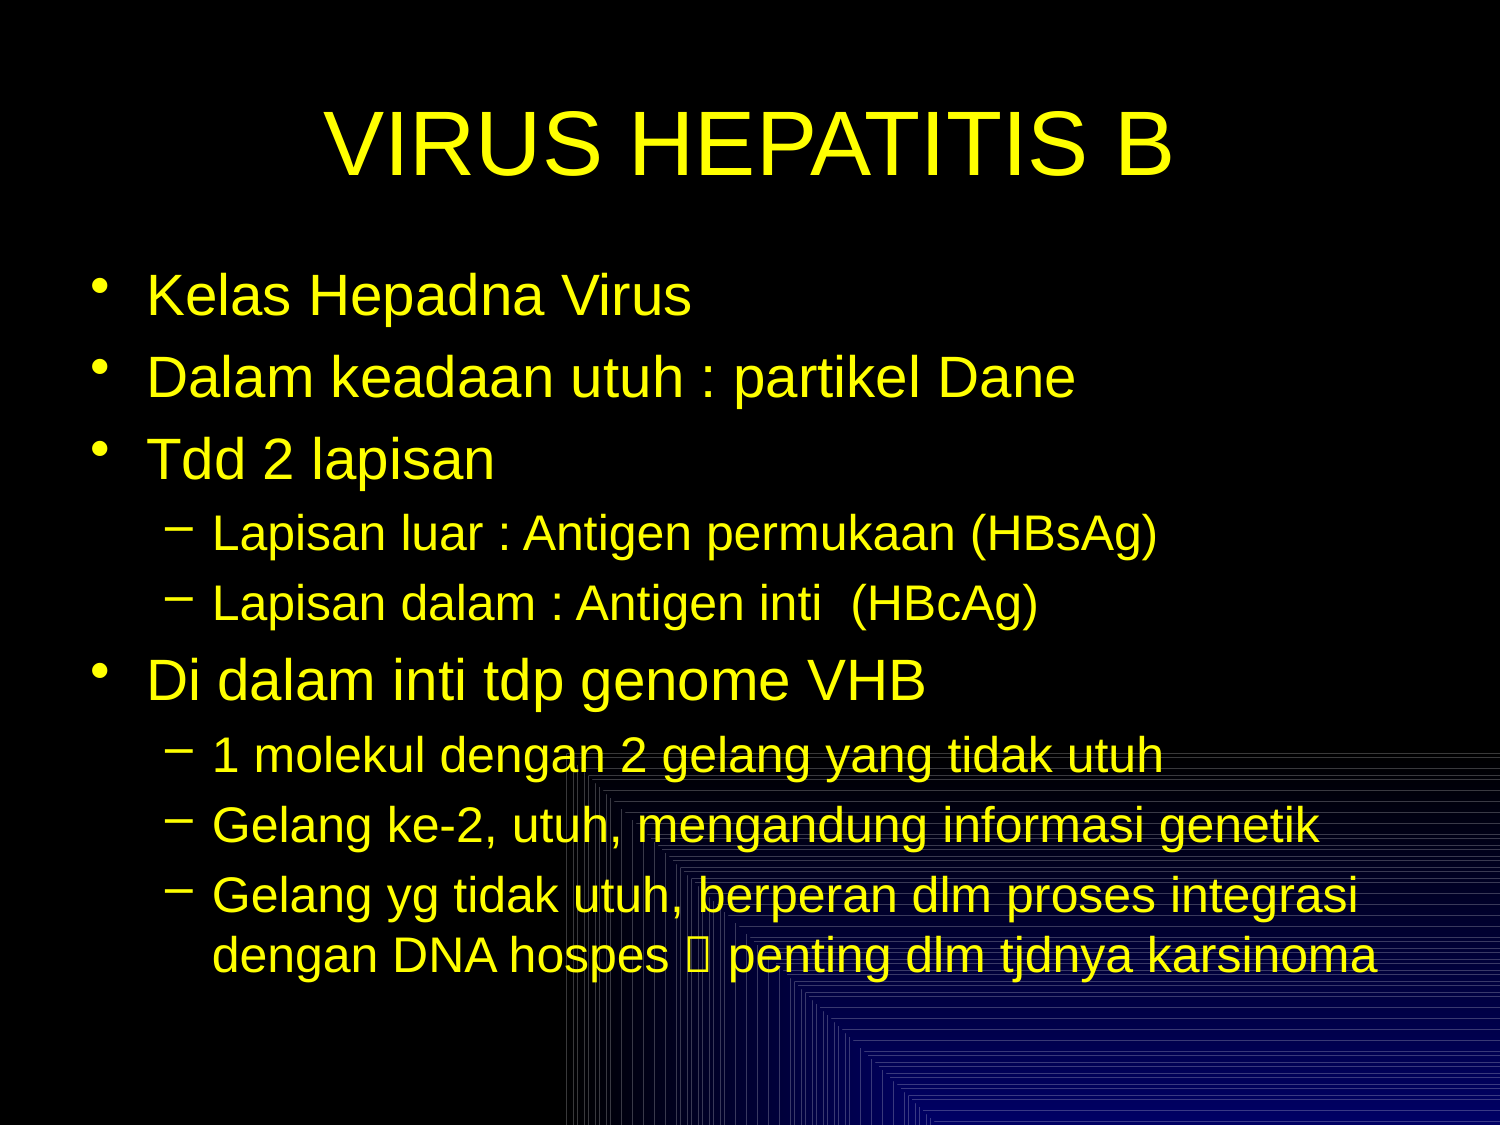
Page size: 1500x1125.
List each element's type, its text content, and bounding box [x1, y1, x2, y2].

title VIRUS HEPATITIS B [74, 44, 1426, 233]
list Kelas Hepadna Virus Dalam keadaan utuh : partikel Dane Tdd 2 lapisan Lapisan luar : Antigen permukaan (HBsAg) Lapisan dalam : Antigen inti (HBcAg) Di dalam inti tdp genome VHB 1 molekul dengan 2 gelang yang tidak utuh Gelang ke-2, utuh, mengandung informasi genetik Gelang yg tidak utuh, berperan dlm proses integrasi dengan DNA hospes  penting dlm tjdnya karsinoma [74, 249, 1426, 1051]
